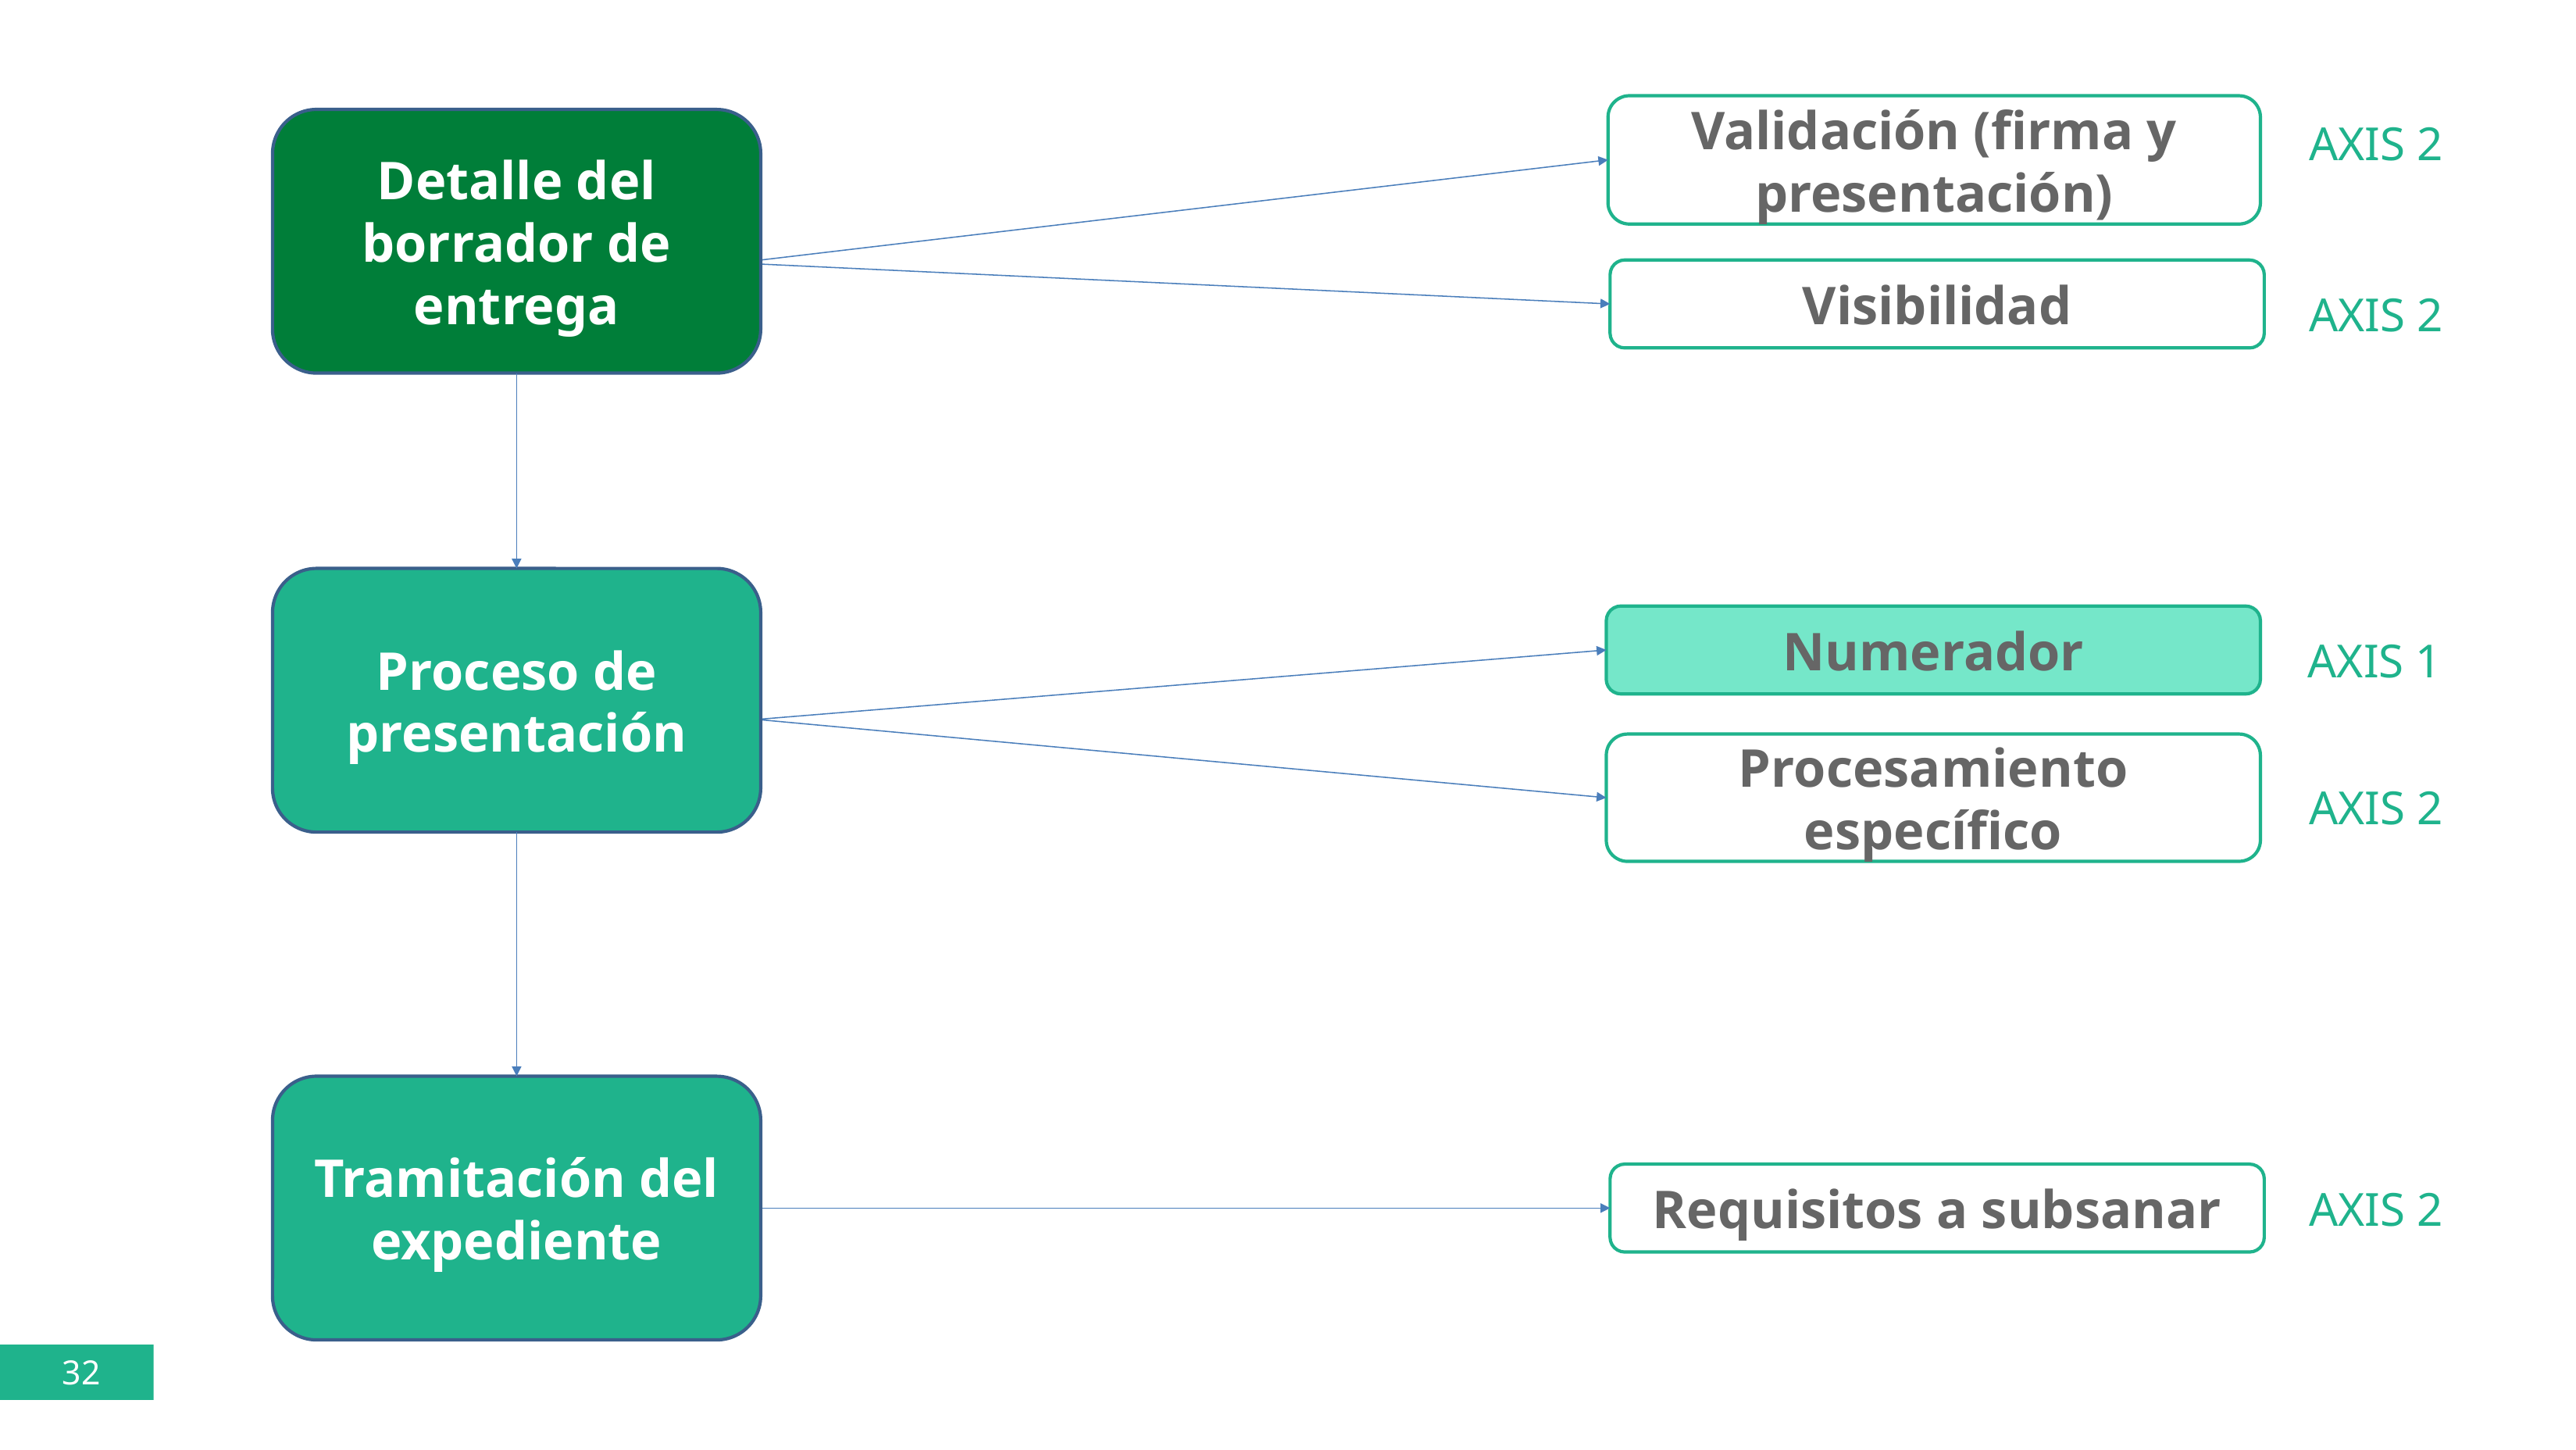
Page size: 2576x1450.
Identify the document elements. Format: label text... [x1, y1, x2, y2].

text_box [760, 649, 1607, 719]
text_box Requisitos a subsanar [1608, 1162, 2266, 1254]
text_box AXIS 2 [2297, 1174, 2455, 1241]
text_box [0, 1345, 154, 1400]
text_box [760, 159, 1608, 261]
text_box Numerador [1604, 604, 2263, 696]
slide_number 32 [41, 1351, 112, 1394]
text_box Validación (firma y presentación) [1606, 94, 2263, 226]
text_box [760, 720, 1607, 798]
text_box Procesamiento específico [1604, 732, 2263, 863]
text_box AXIS 2 [2297, 109, 2455, 176]
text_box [760, 263, 1611, 305]
text_box Visibilidad [1608, 258, 2266, 350]
text_box Proceso de presentación [270, 566, 763, 834]
text_box AXIS 2 [2297, 280, 2455, 347]
text_box AXIS 1 [2296, 626, 2454, 693]
text_box AXIS 2 [2297, 773, 2455, 840]
text_box Tramitación del expediente [270, 1074, 763, 1342]
text_box Detalle del borrador de entrega [270, 107, 763, 375]
